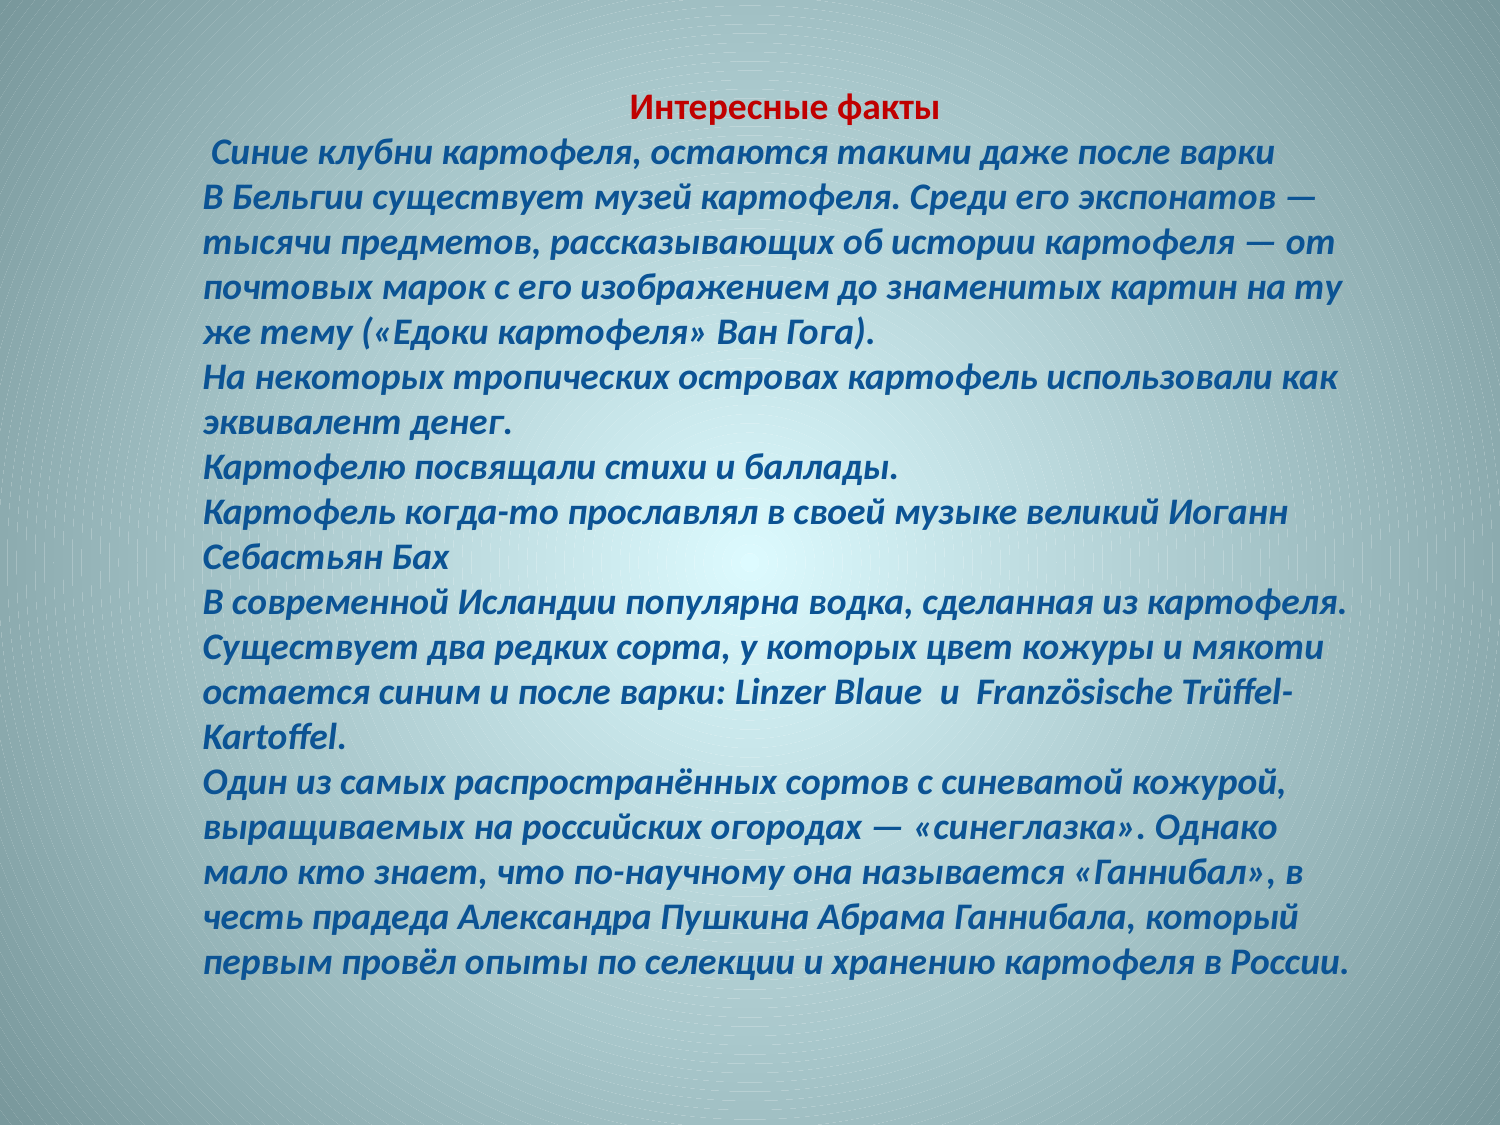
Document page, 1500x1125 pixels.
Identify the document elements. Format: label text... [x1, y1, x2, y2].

text_box Интересные факты Синие клубни картофеля, остаются такими даже после варки В Бельгии существует музей картофеля. Среди его экспонатов — тысячи предметов, рассказывающих об истории картофеля — от почтовых марок с его изображением до знаменитых картин на ту же тему («Едоки картофеля» Ван Гога). На некоторых тропических островах картофель использовали как эквивалент денег. Картофелю посвящали стихи и баллады. Картофель когда-то прославлял в своей музыке великий Иоганн Себастьян Бах В современной Исландии популярна водка, сделанная из картофеля. Существует два редких сорта, у которых цвет кожуры и мякоти остается синим и после варки: Linzer Blaue и Französische Trüffel-Kartoffel. Один из самых распространённых сортов с синеватой кожурой, выращиваемых на российских огородах — «синеглазка». Однако мало кто знает, что по-научному она называется «Ганнибал», в честь прадеда Александра Пушкина Абрама Ганнибала, который первым провёл опыты по селекции и хранению картофеля в России. [187, 74, 1383, 990]
